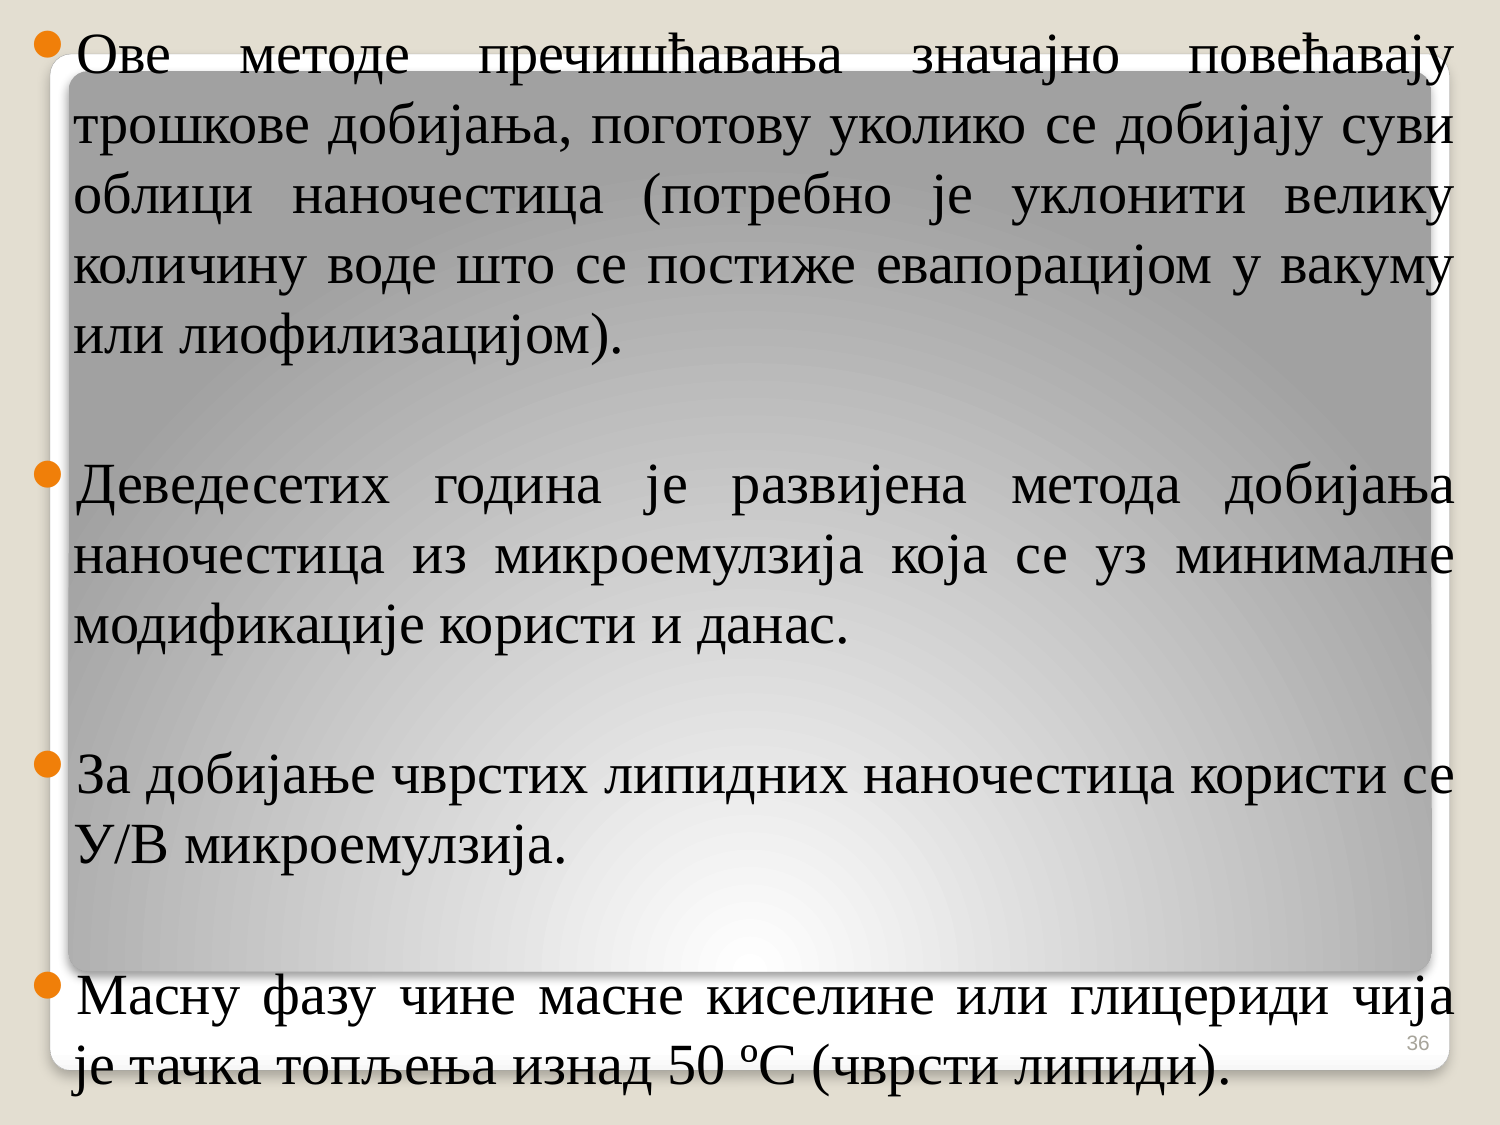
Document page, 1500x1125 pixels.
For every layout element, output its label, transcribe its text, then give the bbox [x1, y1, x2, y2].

list Ове методе пречишћавања значајно повећавају трошкове добијања, поготову уколико се добијају суви облици наночестица (потребно је уклонити велику количину воде што се постиже евапорацијом у вакуму или лиофилизацијом). Деведесетих година је развијена метода добијања наночестица из микроемулзија која се уз минималне модификације користи и данас. За добијање чврстих липидних наночестица користи се У/В микроемулзија. Масну фазу чине масне киселине или глицериди чија је тачка топљења изнад 50 ºC (чврсти липиди). [0, 0, 1471, 1125]
slide_number 36 [1369, 1002, 1445, 1063]
